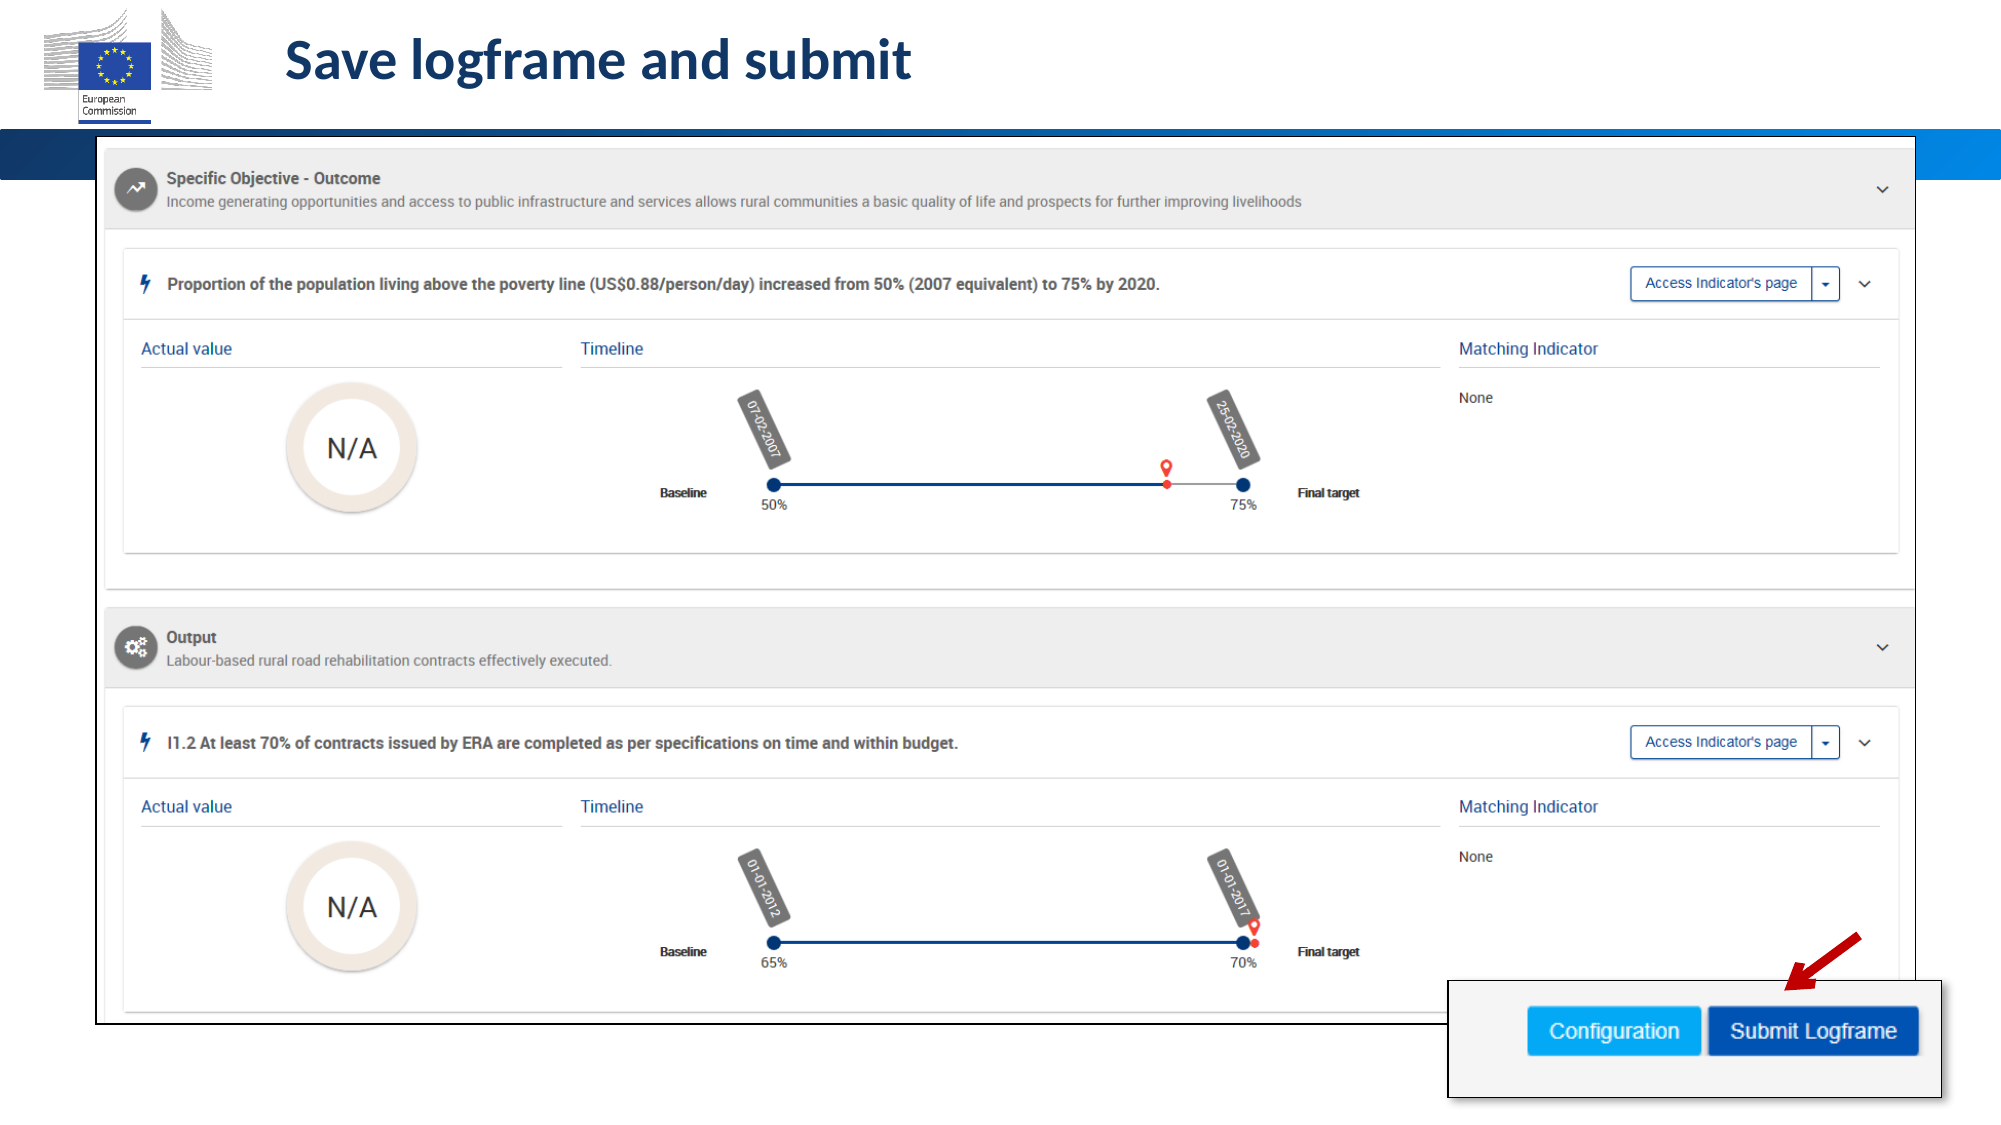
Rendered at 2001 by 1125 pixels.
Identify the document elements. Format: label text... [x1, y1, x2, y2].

title Save logframe and submit [270, 0, 1405, 136]
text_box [1784, 935, 1860, 991]
picture [44, 8, 212, 124]
picture [96, 137, 1941, 1097]
